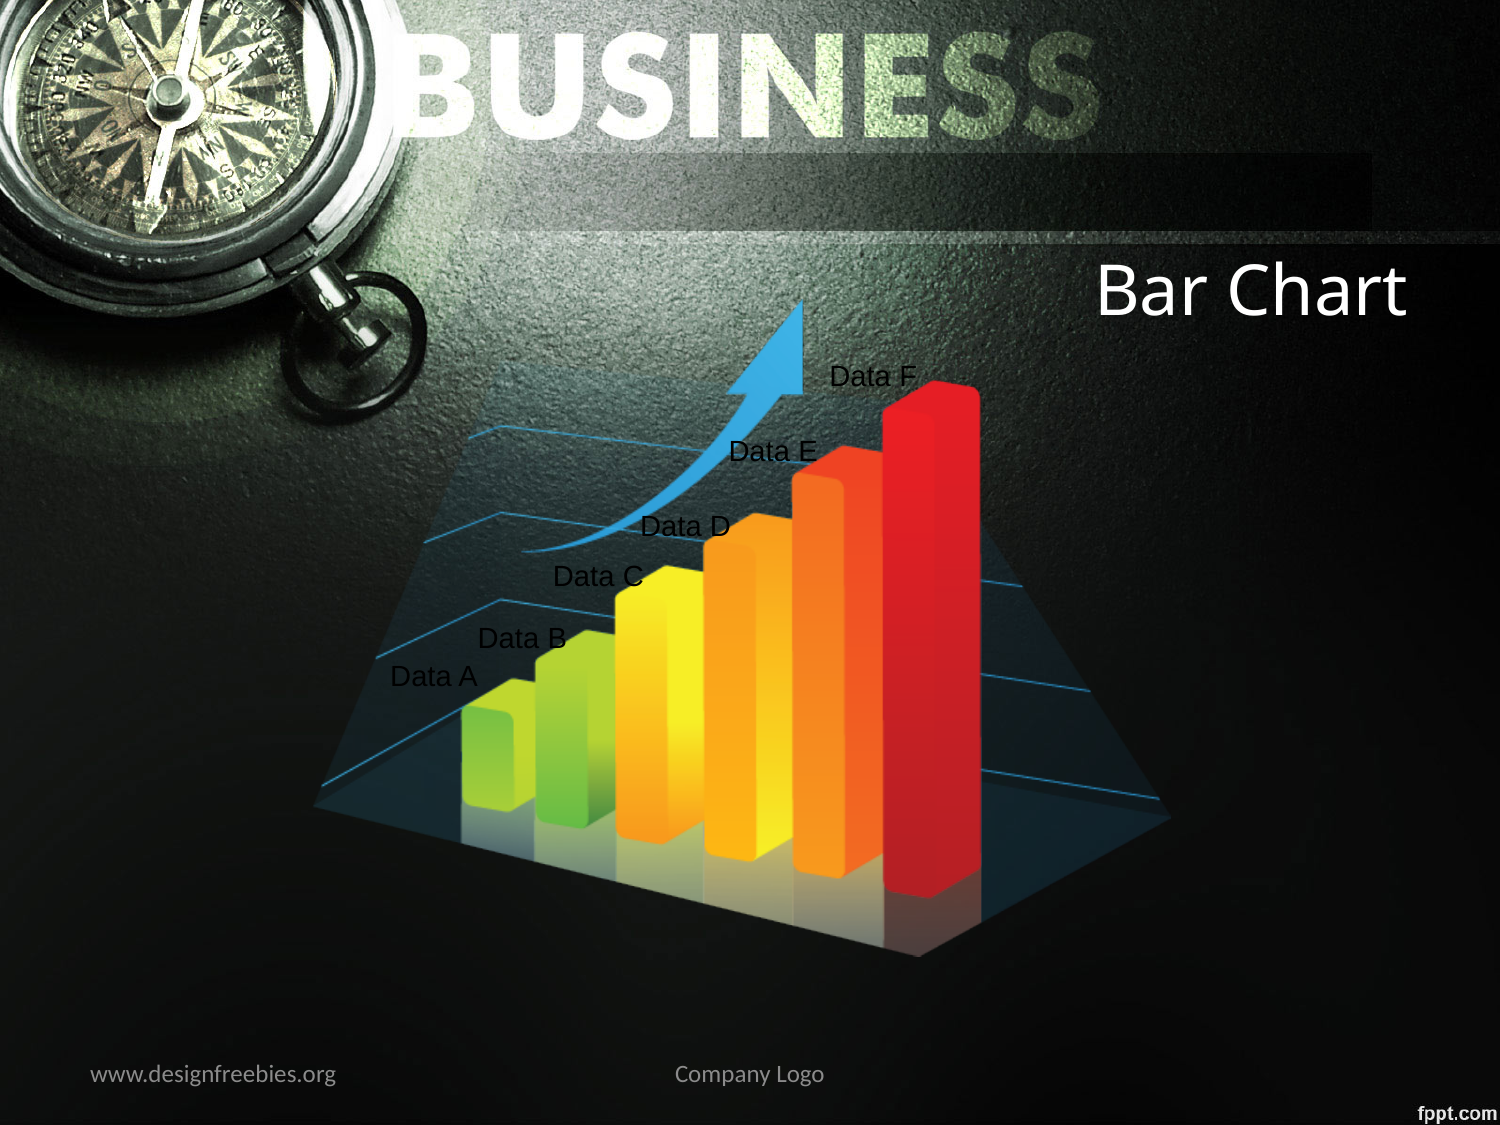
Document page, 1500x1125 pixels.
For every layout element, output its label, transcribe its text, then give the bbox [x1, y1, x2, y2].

slide_number www.designfreebies.org [75, 1042, 425, 1103]
footer Company Logo [512, 1042, 988, 1103]
picture [0, 0, 1500, 1125]
title Bar Chart [73, 236, 1424, 338]
